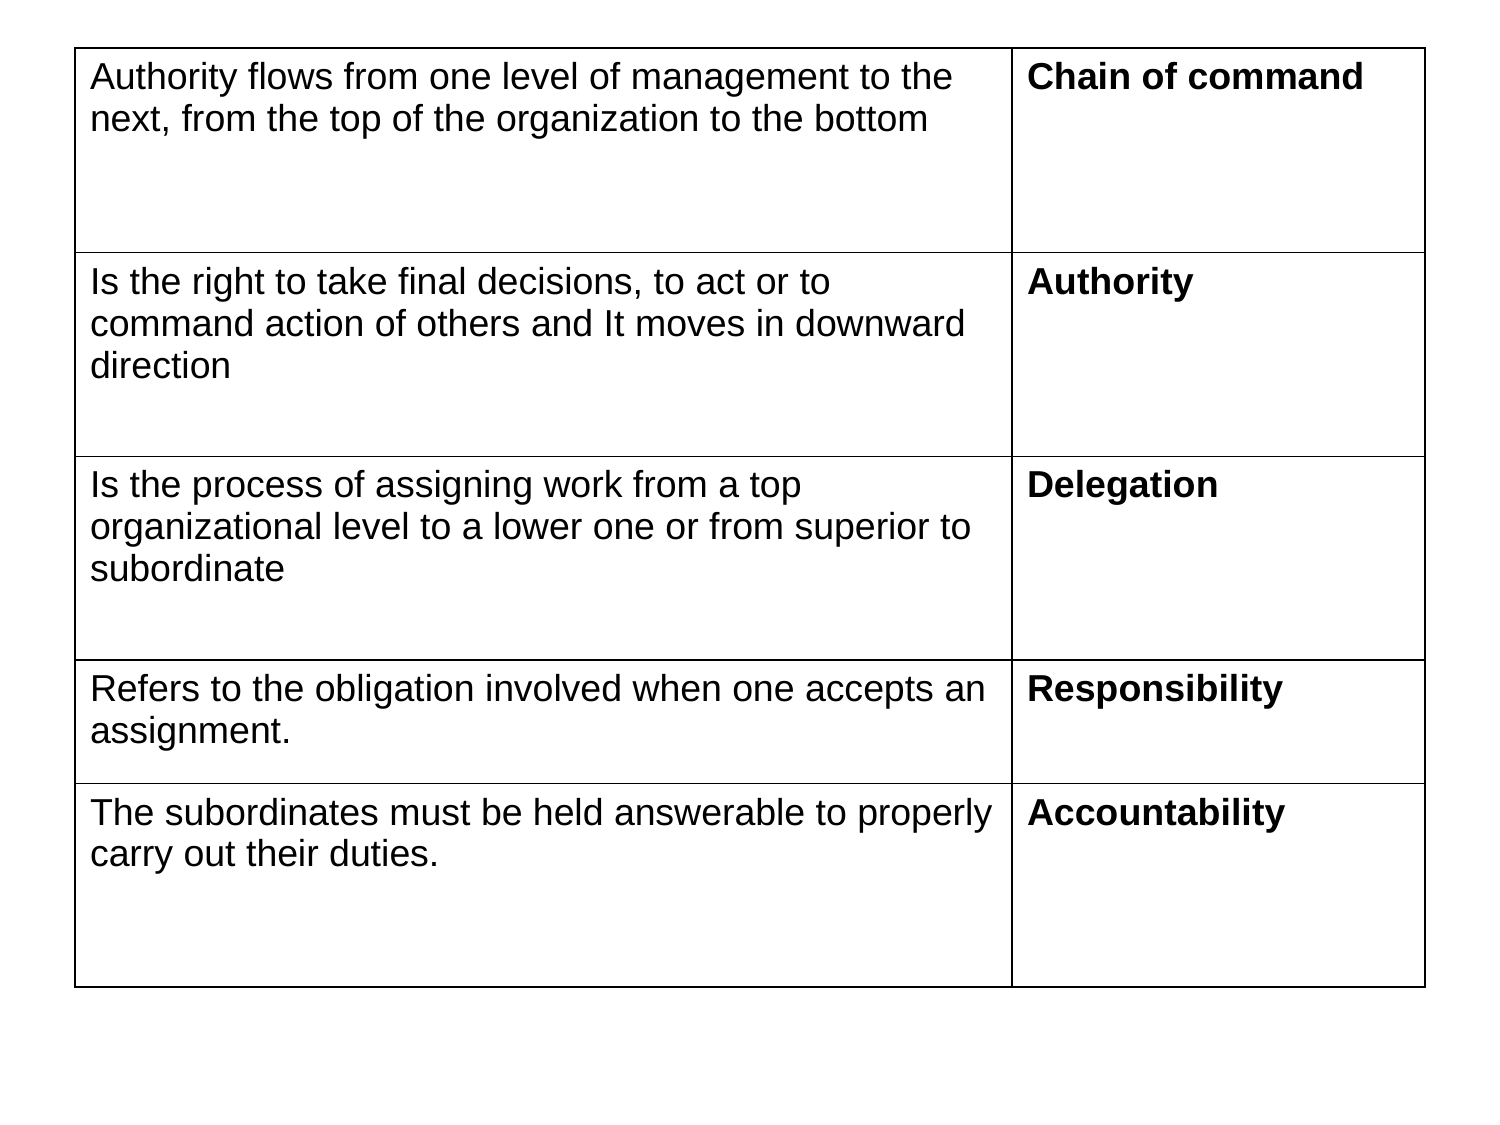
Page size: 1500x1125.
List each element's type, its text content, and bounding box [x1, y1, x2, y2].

table_cell Delegation [1013, 457, 1424, 659]
table_cell Responsibility [1013, 661, 1424, 783]
table_header Chain of command [1013, 49, 1424, 252]
table_cell Accountability [1013, 784, 1424, 986]
table_header Authority flows from one level of management to the next, from the top of the organization to the bottom [76, 49, 1011, 252]
table_cell Is the right to take final decisions, to act or to command action of others and It moves in downward direction [76, 253, 1011, 456]
table_cell Authority [1013, 253, 1424, 456]
table_cell Refers to the obligation involved when one accepts an assignment. [76, 661, 1011, 783]
table_cell The subordinates must be held answerable to properly carry out their duties. [76, 784, 1011, 986]
table_cell Is the process of assigning work from a top organizational level to a lower one or from superior to subordinate [76, 457, 1011, 659]
